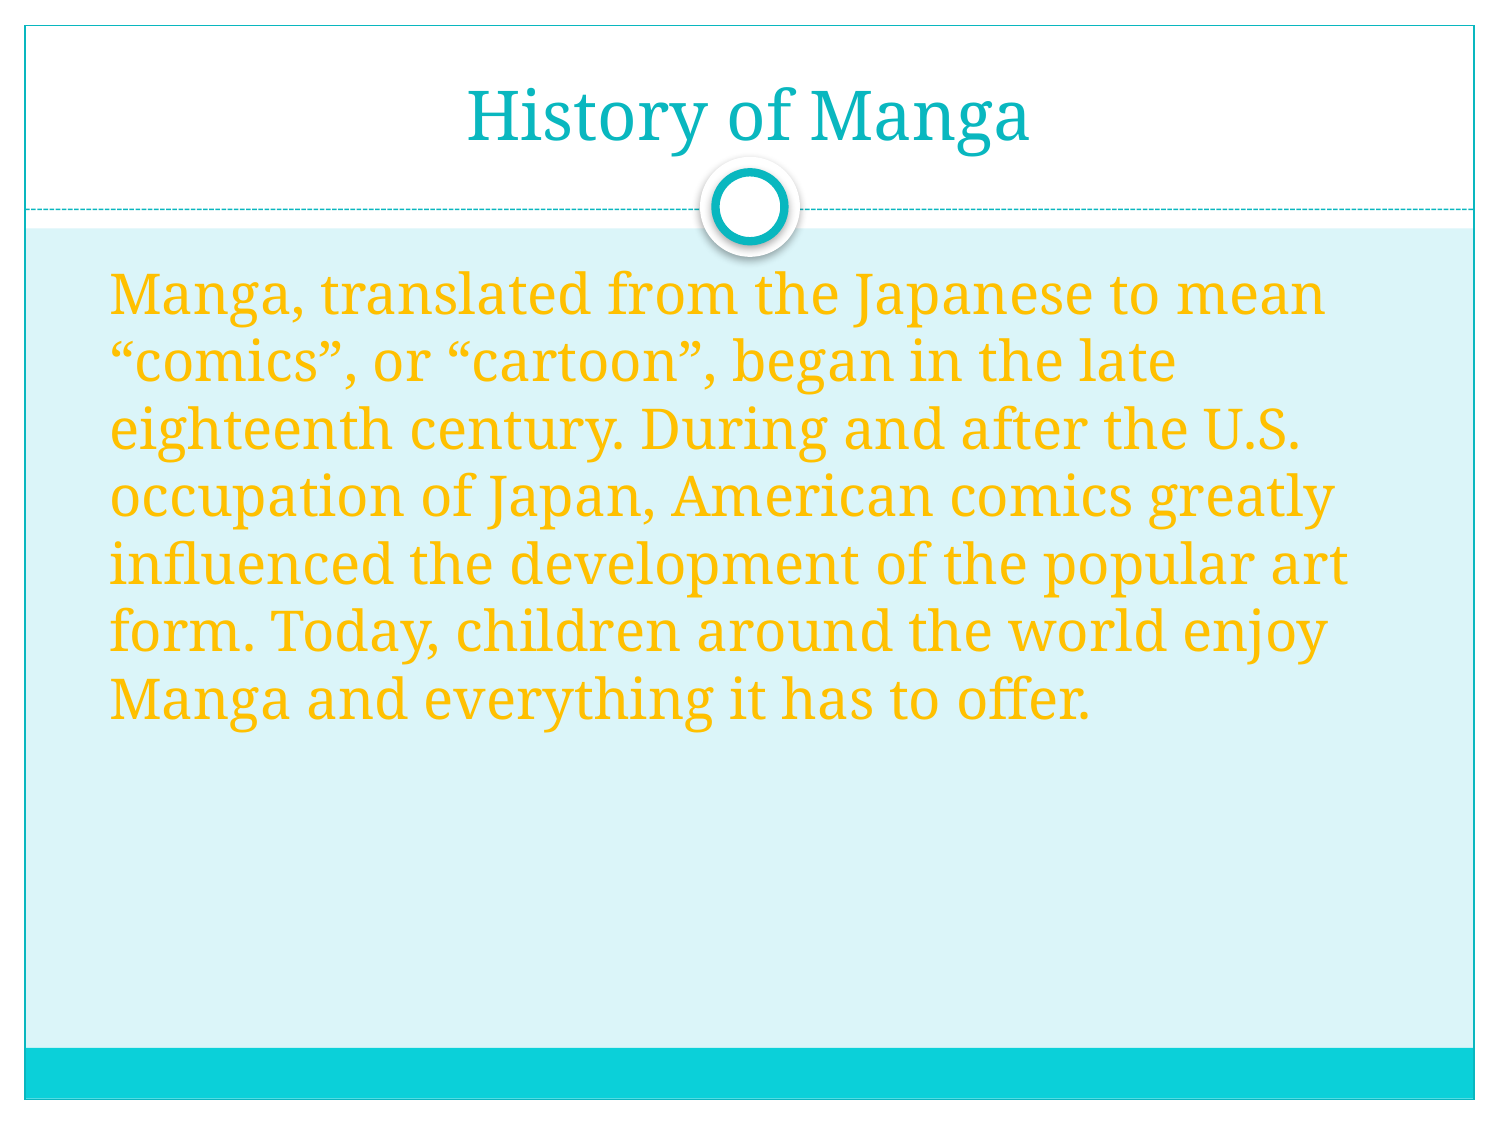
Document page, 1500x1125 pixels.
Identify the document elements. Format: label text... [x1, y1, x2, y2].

list Manga, translated from the Japanese to mean “comics”, or “cartoon”, began in the late eighteenth century. During and after the U.S. occupation of Japan, American comics greatly influenced the development of the popular art form. Today, children around the world enjoy Manga and everything it has to offer. [49, 250, 1445, 1001]
title History of Manga [49, 37, 1450, 162]
